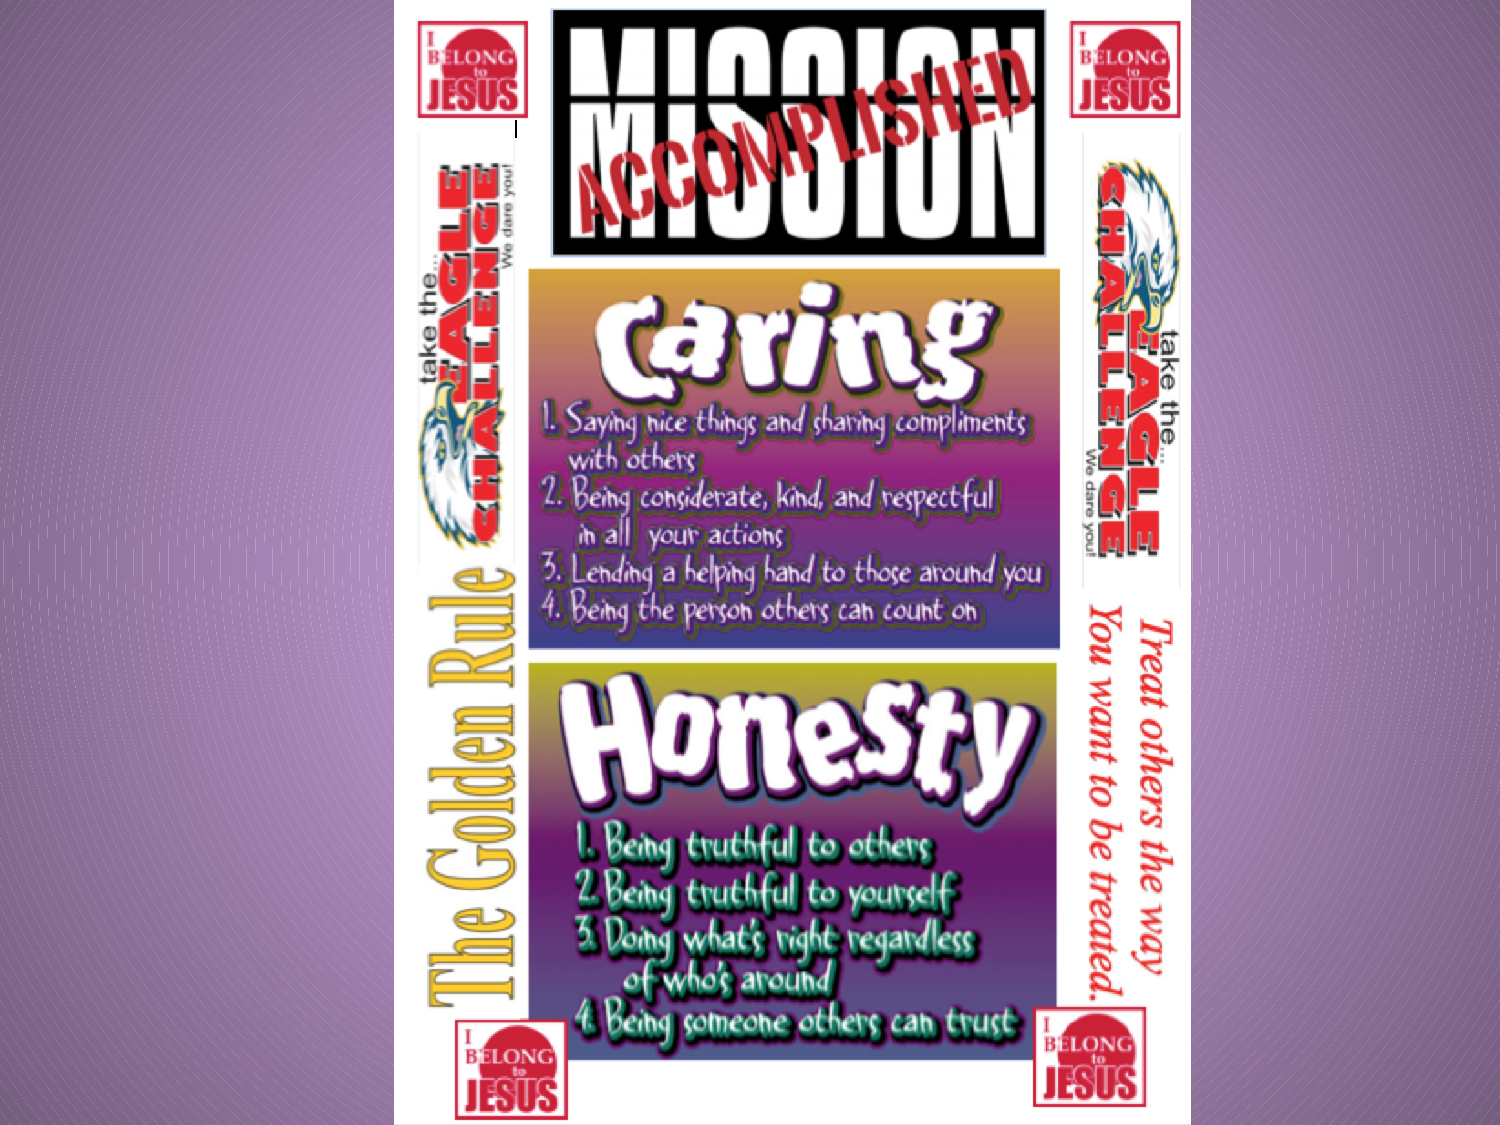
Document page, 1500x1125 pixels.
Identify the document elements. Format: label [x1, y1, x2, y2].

picture [394, 0, 1191, 1125]
